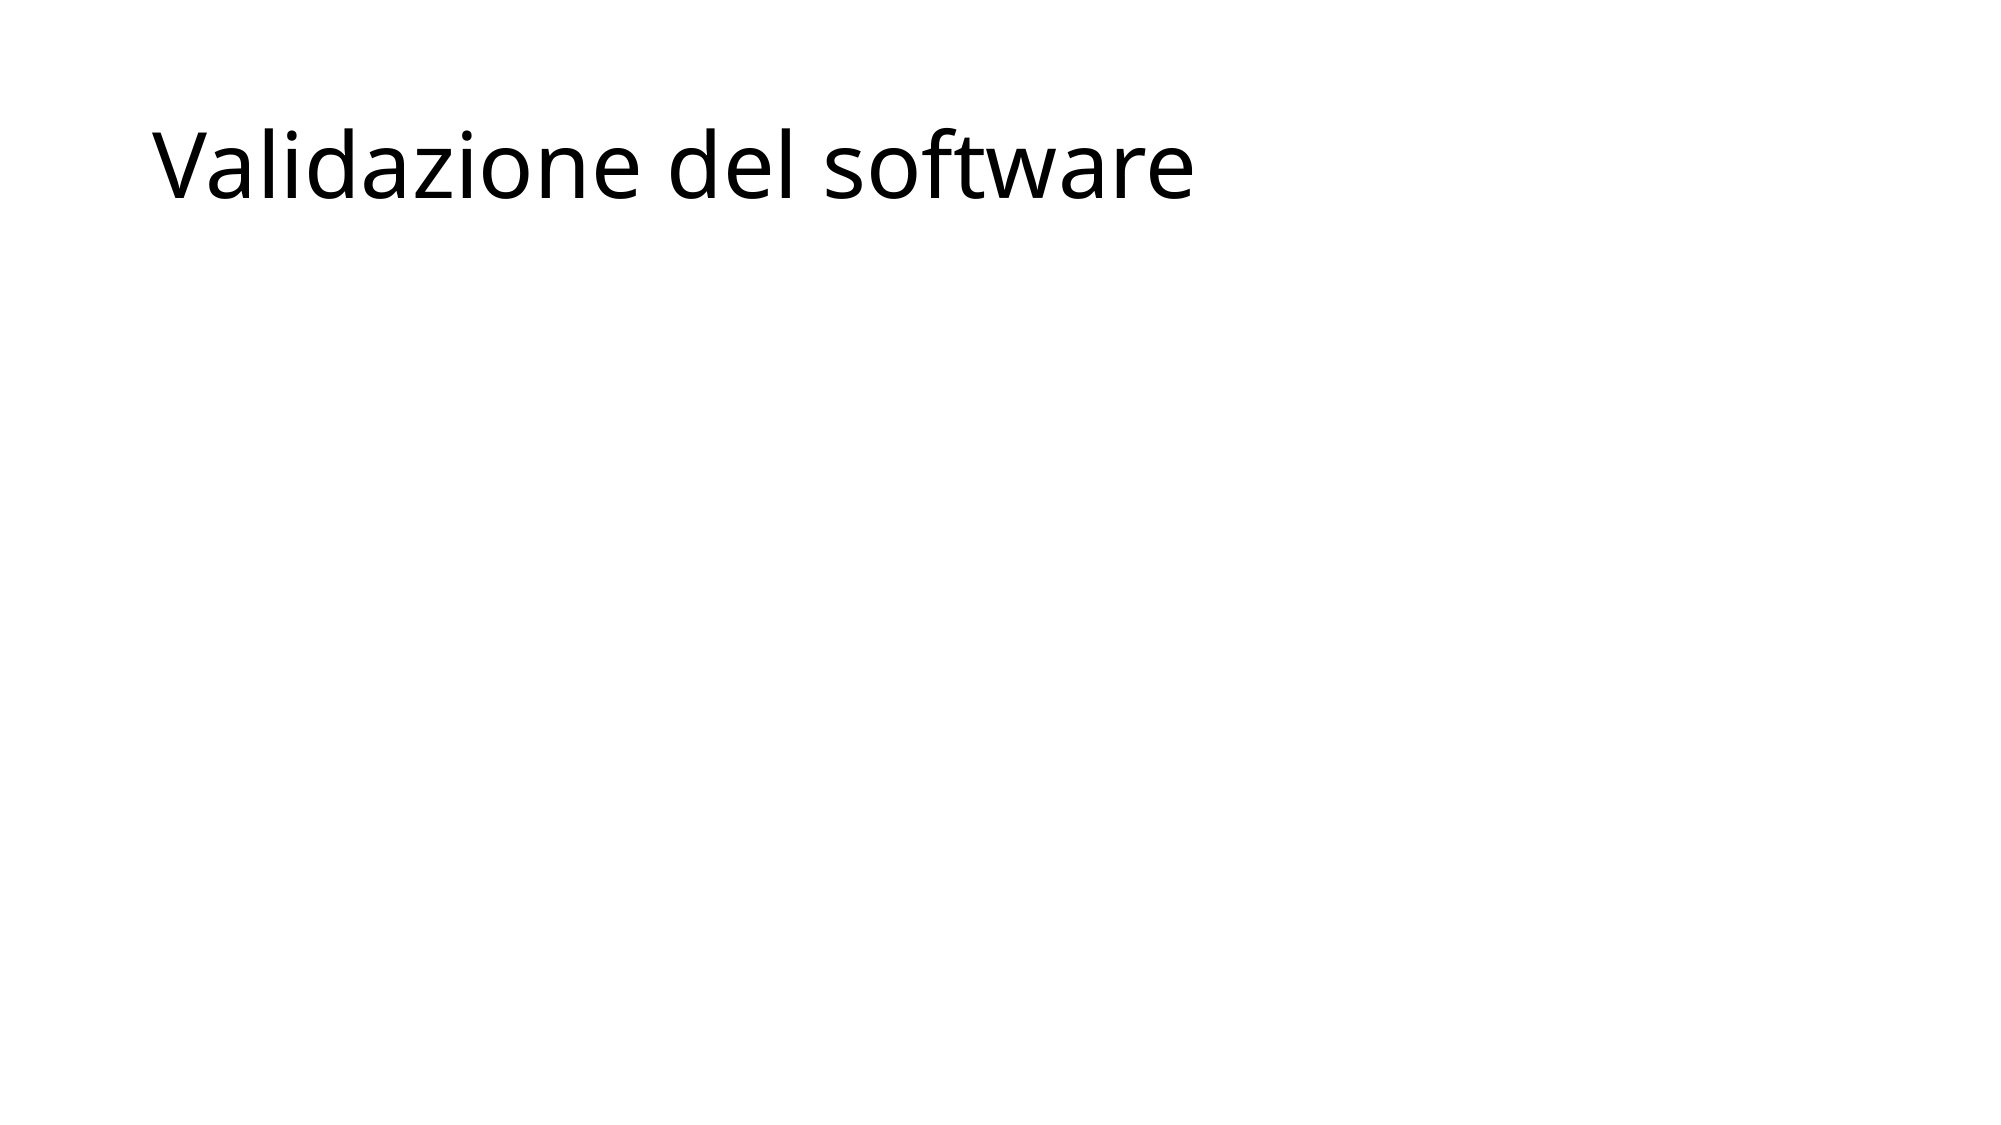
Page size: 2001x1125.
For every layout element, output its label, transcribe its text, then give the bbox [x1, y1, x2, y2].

title Validazione del software [137, 59, 1863, 278]
